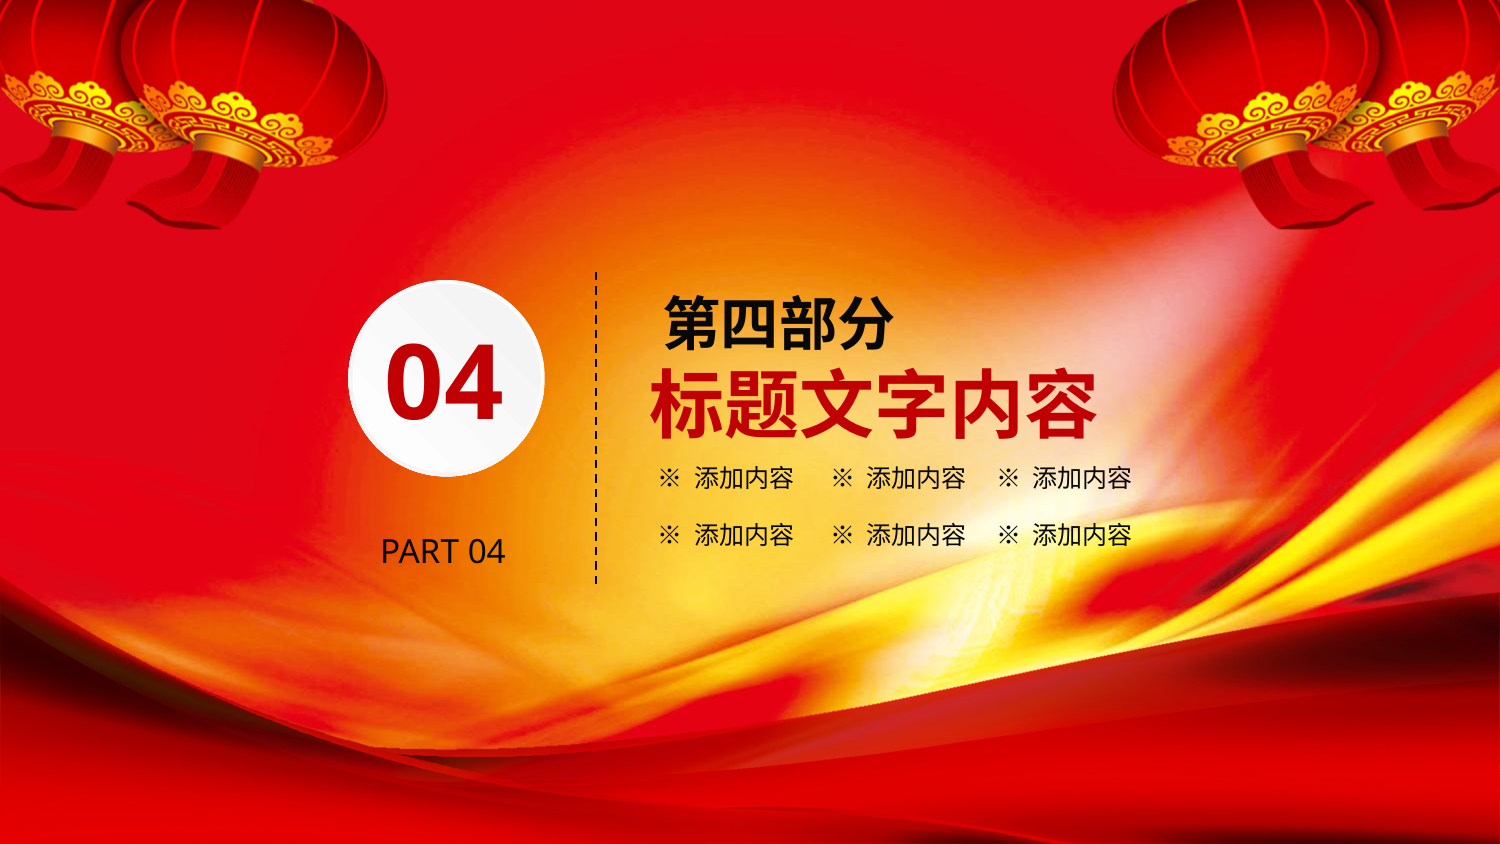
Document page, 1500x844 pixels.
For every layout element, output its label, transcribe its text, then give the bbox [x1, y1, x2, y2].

text_box PART 04 [380, 529, 529, 570]
text_box ※ 添加内容 [647, 514, 810, 555]
text_box 第四部分 标题文字内容 [634, 280, 1114, 455]
text_box ※ 添加内容 [986, 457, 1155, 498]
text_box ※ 添加内容 [820, 514, 982, 555]
text_box ※ 添加内容 [986, 514, 1148, 555]
text_box ※ 添加内容 [647, 457, 817, 498]
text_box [348, 280, 545, 477]
picture [0, 0, 1500, 844]
text_box ※ 添加内容 [820, 457, 982, 498]
